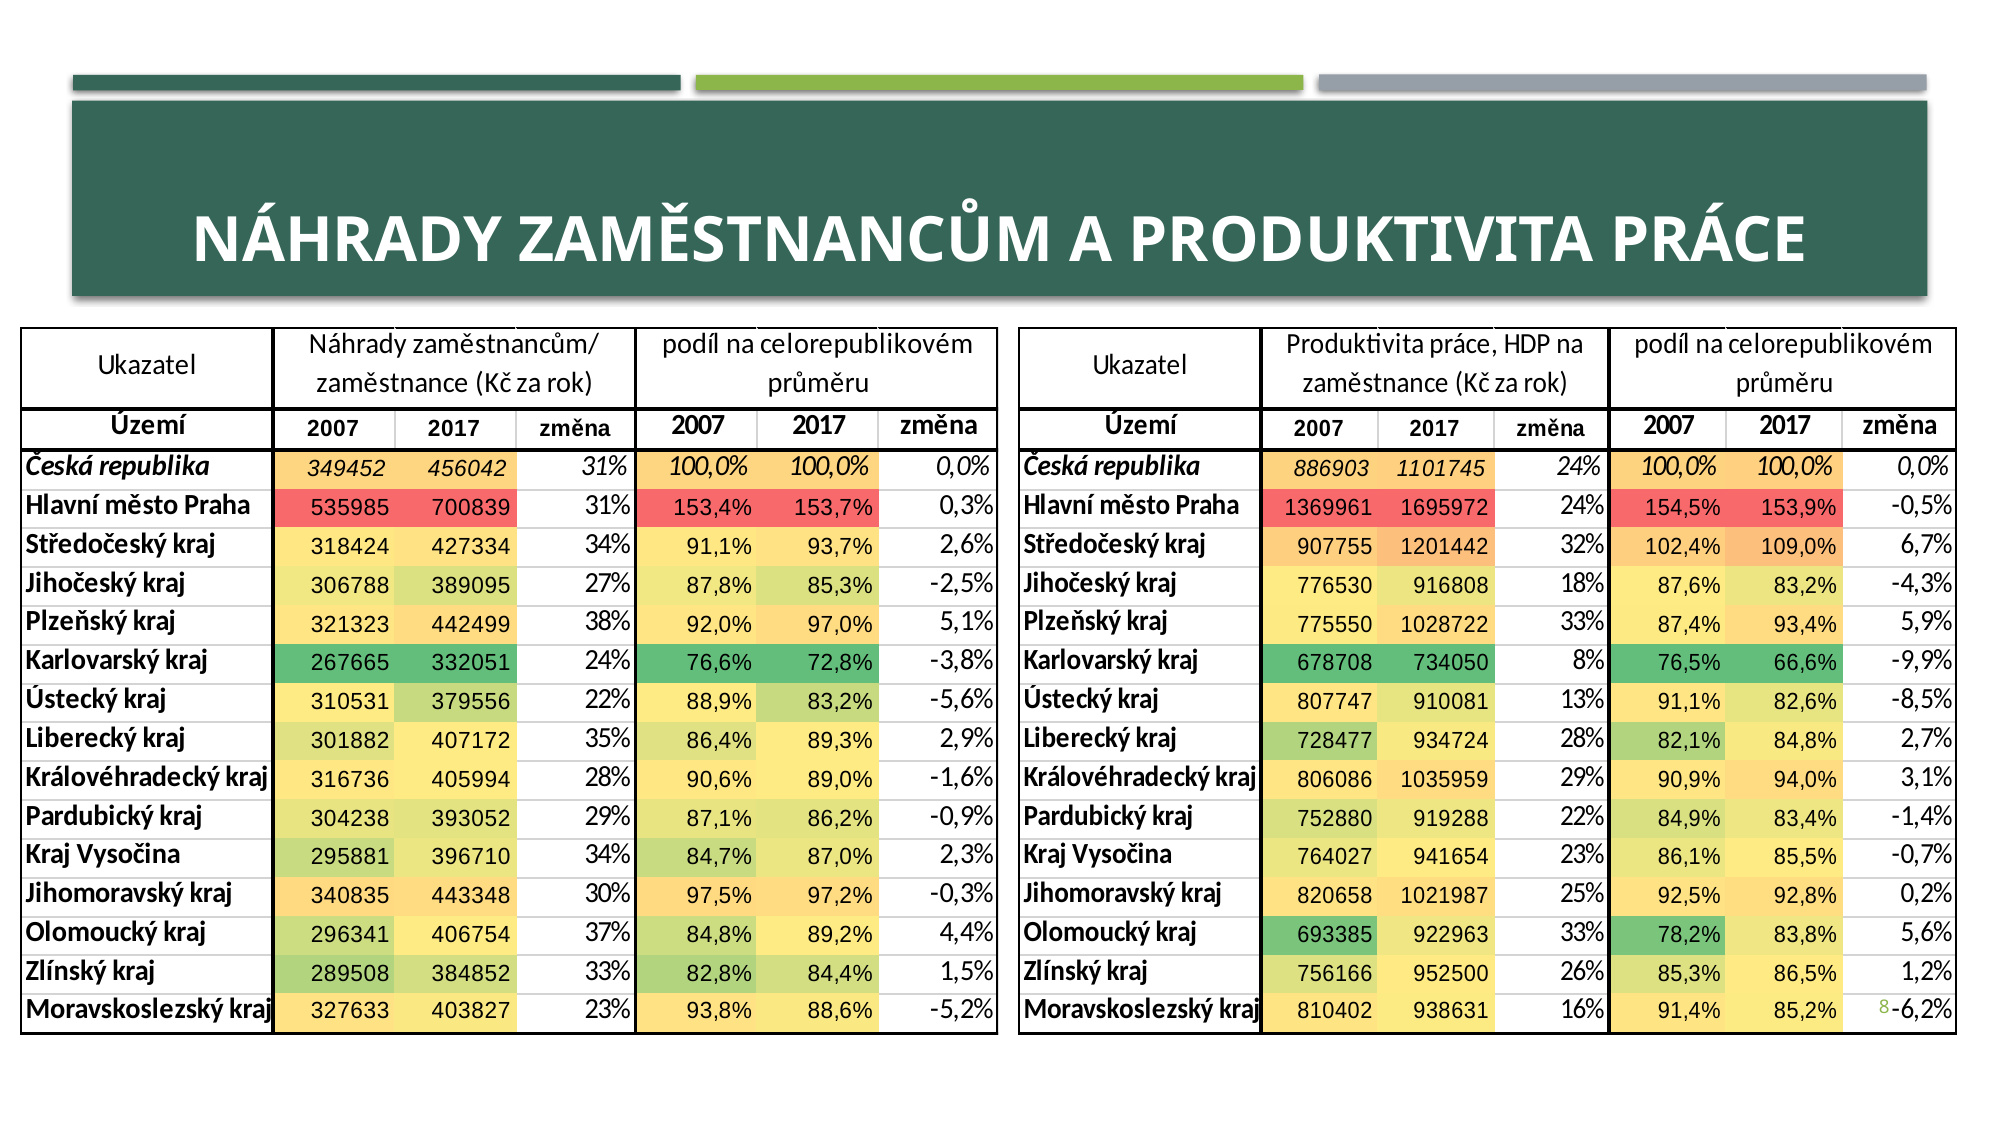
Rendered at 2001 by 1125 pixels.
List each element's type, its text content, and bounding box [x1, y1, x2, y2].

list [19, 326, 1001, 1037]
title náhrady zaměstnancům a produktivita práce [59, 115, 1941, 282]
picture [1017, 326, 1960, 1037]
